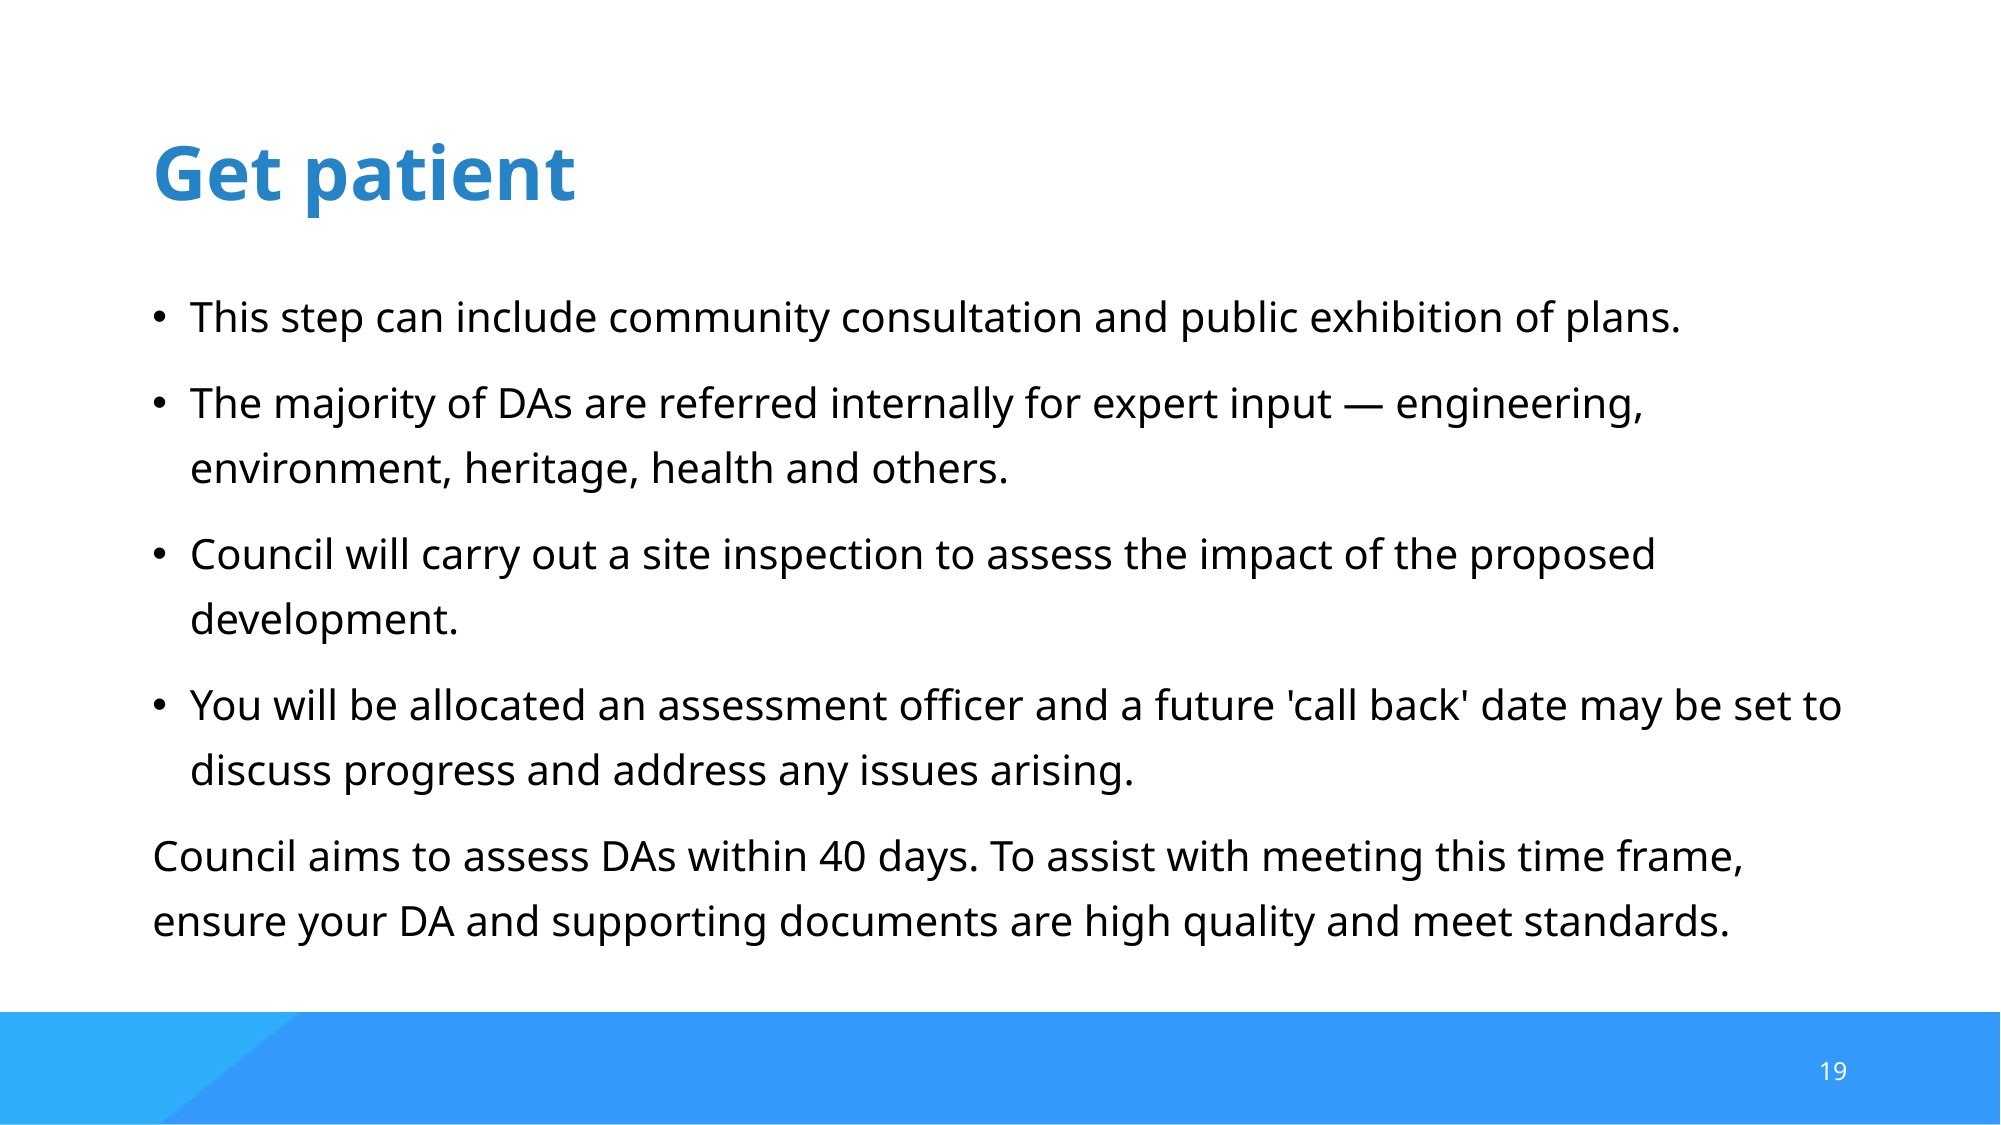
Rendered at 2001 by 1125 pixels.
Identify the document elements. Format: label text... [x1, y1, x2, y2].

slide_number 19 [1412, 1042, 1863, 1103]
list This step can include community consultation and public exhibition of plans. The majority of DAs are referred internally for expert input — engineering, environment, heritage, health and others. Council will carry out a site inspection to assess the impact of the proposed development. You will be allocated an assessment officer and a future 'call back' date may be set to discuss progress and address any issues arising. Council aims to assess DAs within 40 days. To assist with meeting this time frame, ensure your DA and supporting documents are high quality and meet standards. [137, 268, 1863, 983]
title Get patient [137, 28, 1863, 247]
picture [0, 1012, 2000, 1125]
